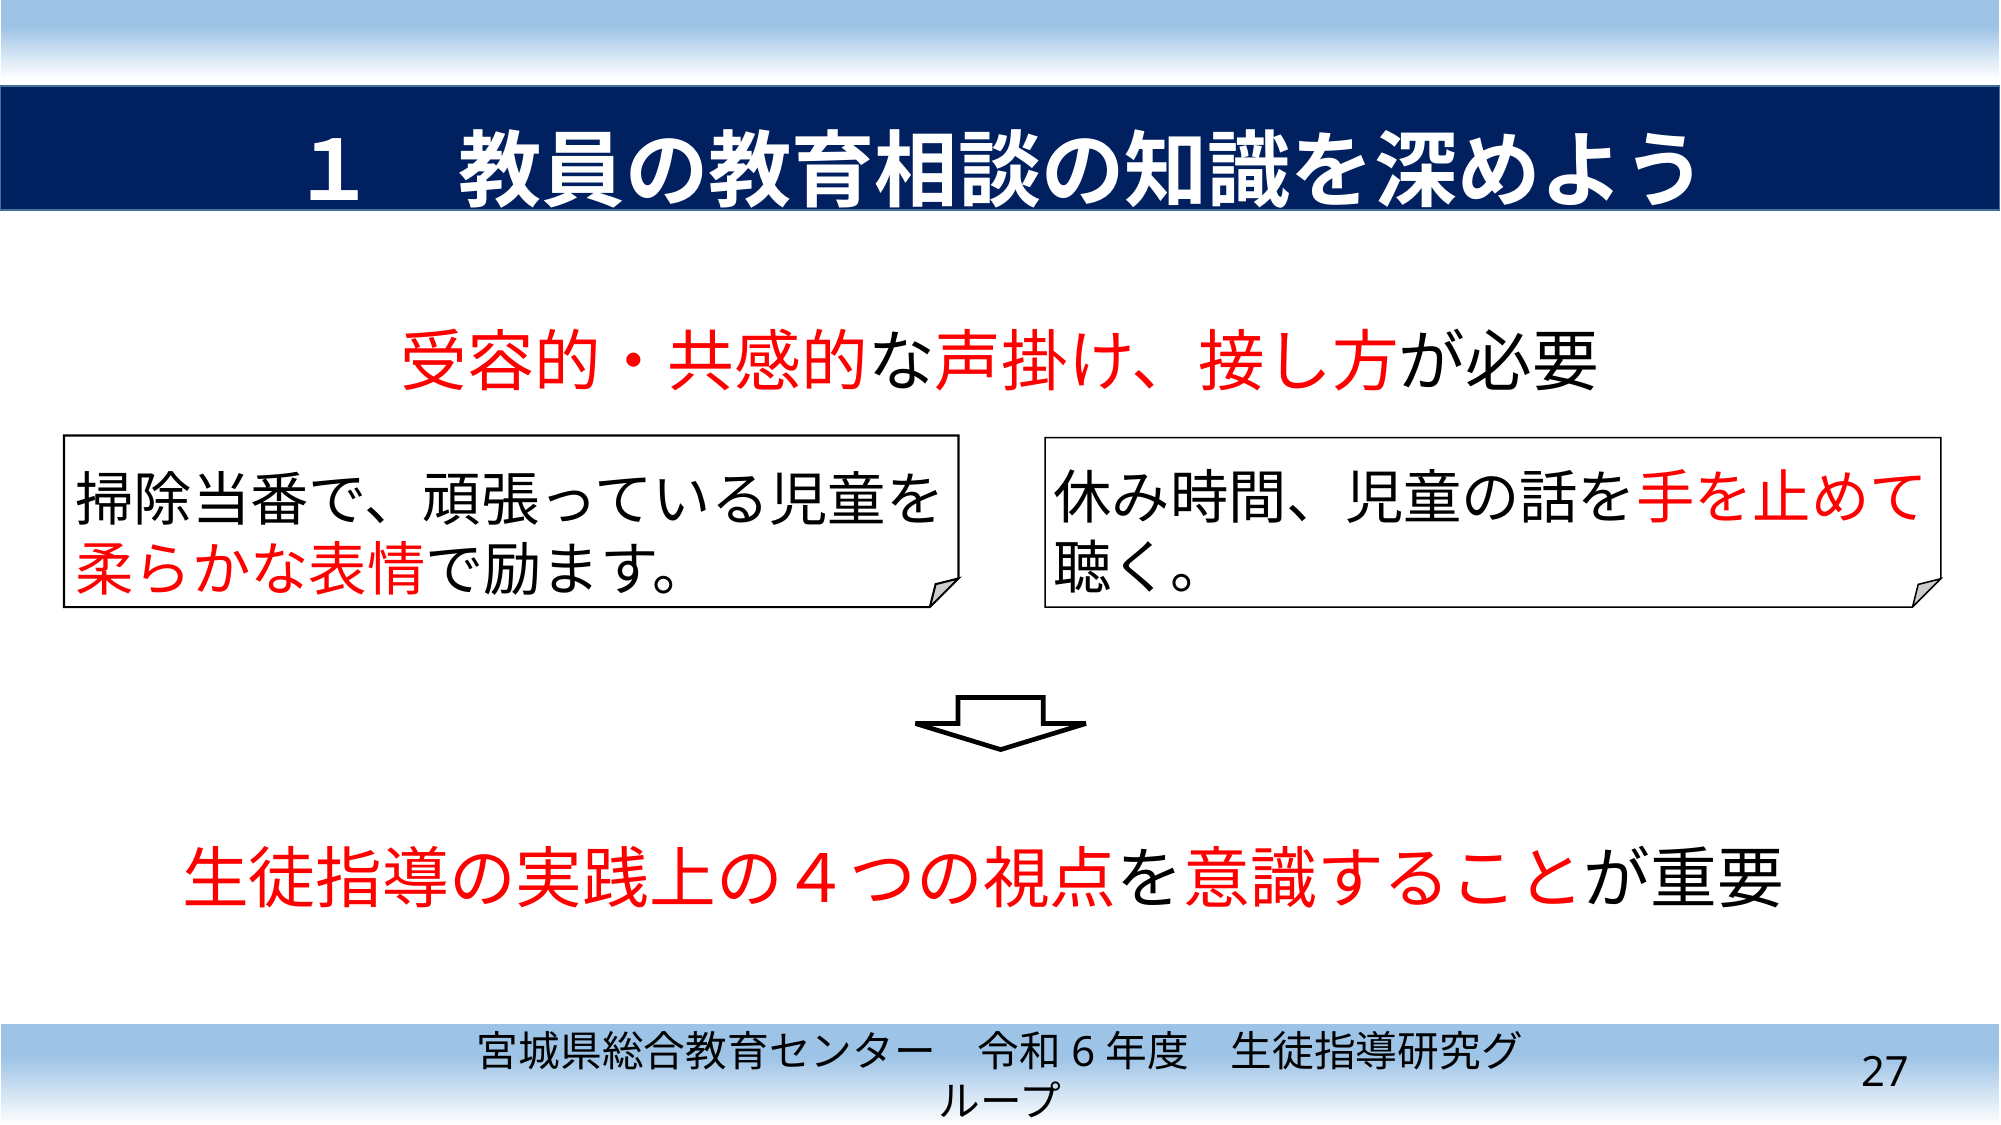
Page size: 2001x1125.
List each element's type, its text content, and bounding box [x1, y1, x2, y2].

text_box [1780, 85, 2000, 211]
text_box 生徒指導の実践上の４つの視点を意識することが重要 [154, 827, 1812, 923]
text_box [0, 85, 220, 211]
slide_number 26 [1811, 1043, 1925, 1104]
text_box [915, 696, 1087, 751]
text_box １ 教員の教育相談の知識を深めよう [220, 59, 1780, 224]
text_box 宮城県総合教育センター 令和6年度 生徒指導研究グループ [428, 1045, 1572, 1105]
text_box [1038, 437, 1964, 610]
text_box 受容的・共感的な声掛け、接し方が必要 [36, 311, 1963, 407]
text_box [61, 435, 979, 612]
